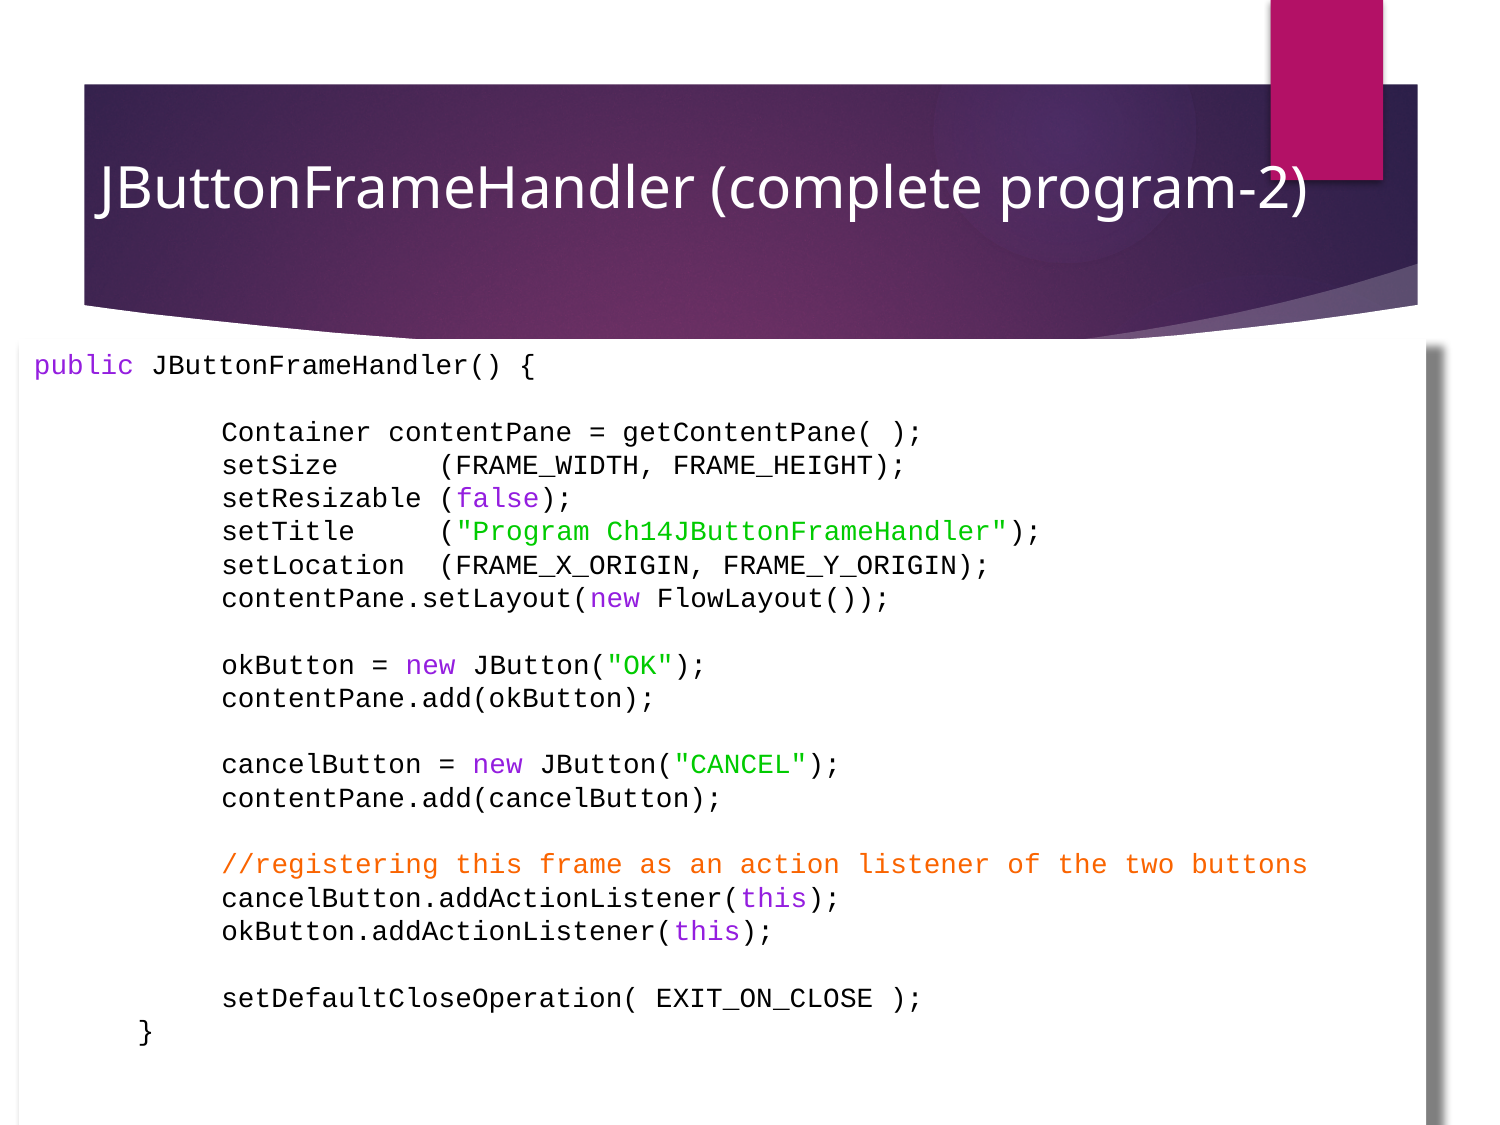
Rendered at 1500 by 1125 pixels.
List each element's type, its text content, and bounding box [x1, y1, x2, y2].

list public JButtonFrameHandler() { Container contentPane = getContentPane( ); setSize (FRAME_WIDTH, FRAME_HEIGHT); setResizable (false); setTitle ("Program Ch14JButtonFrameHandler"); setLocation (FRAME_X_ORIGIN, FRAME_Y_ORIGIN); contentPane.setLayout(new FlowLayout()); okButton = new JButton("OK"); contentPane.add(okButton); cancelButton = new JButton("CANCEL"); contentPane.add(cancelButton); //registering this frame as an action listener of the two buttons cancelButton.addActionListener(this); okButton.addActionListener(this); setDefaultCloseOperation( EXIT_ON_CLOSE ); } [19, 339, 1427, 1125]
title JButtonFrameHandler (complete program-2) [84, 122, 1500, 248]
